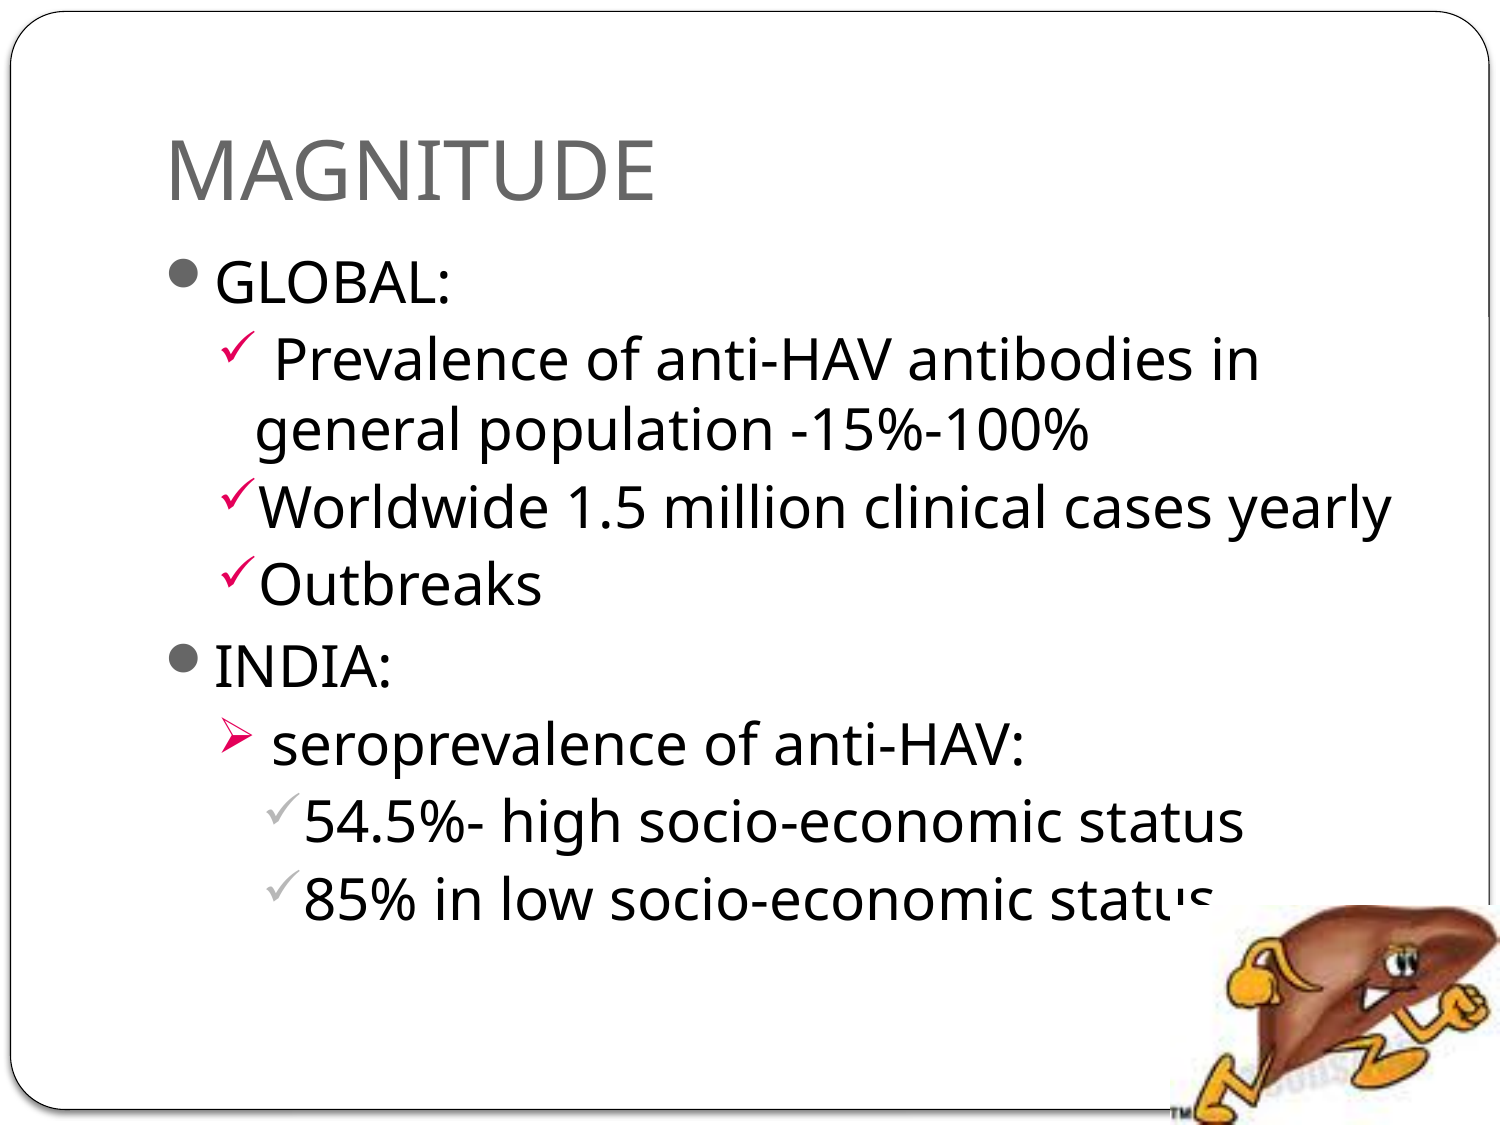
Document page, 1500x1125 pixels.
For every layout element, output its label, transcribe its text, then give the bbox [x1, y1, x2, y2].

picture [1169, 904, 1500, 1125]
title MAGNITUDE [150, 45, 1425, 233]
list GLOBAL: Prevalence of anti-HAV antibodies in general population -15%-100% Worldwide 1.5 million clinical cases yearly Outbreaks INDIA: seroprevalence of anti-HAV: 54.5%- high socio-economic status 85% in low socio-economic status [150, 237, 1425, 988]
